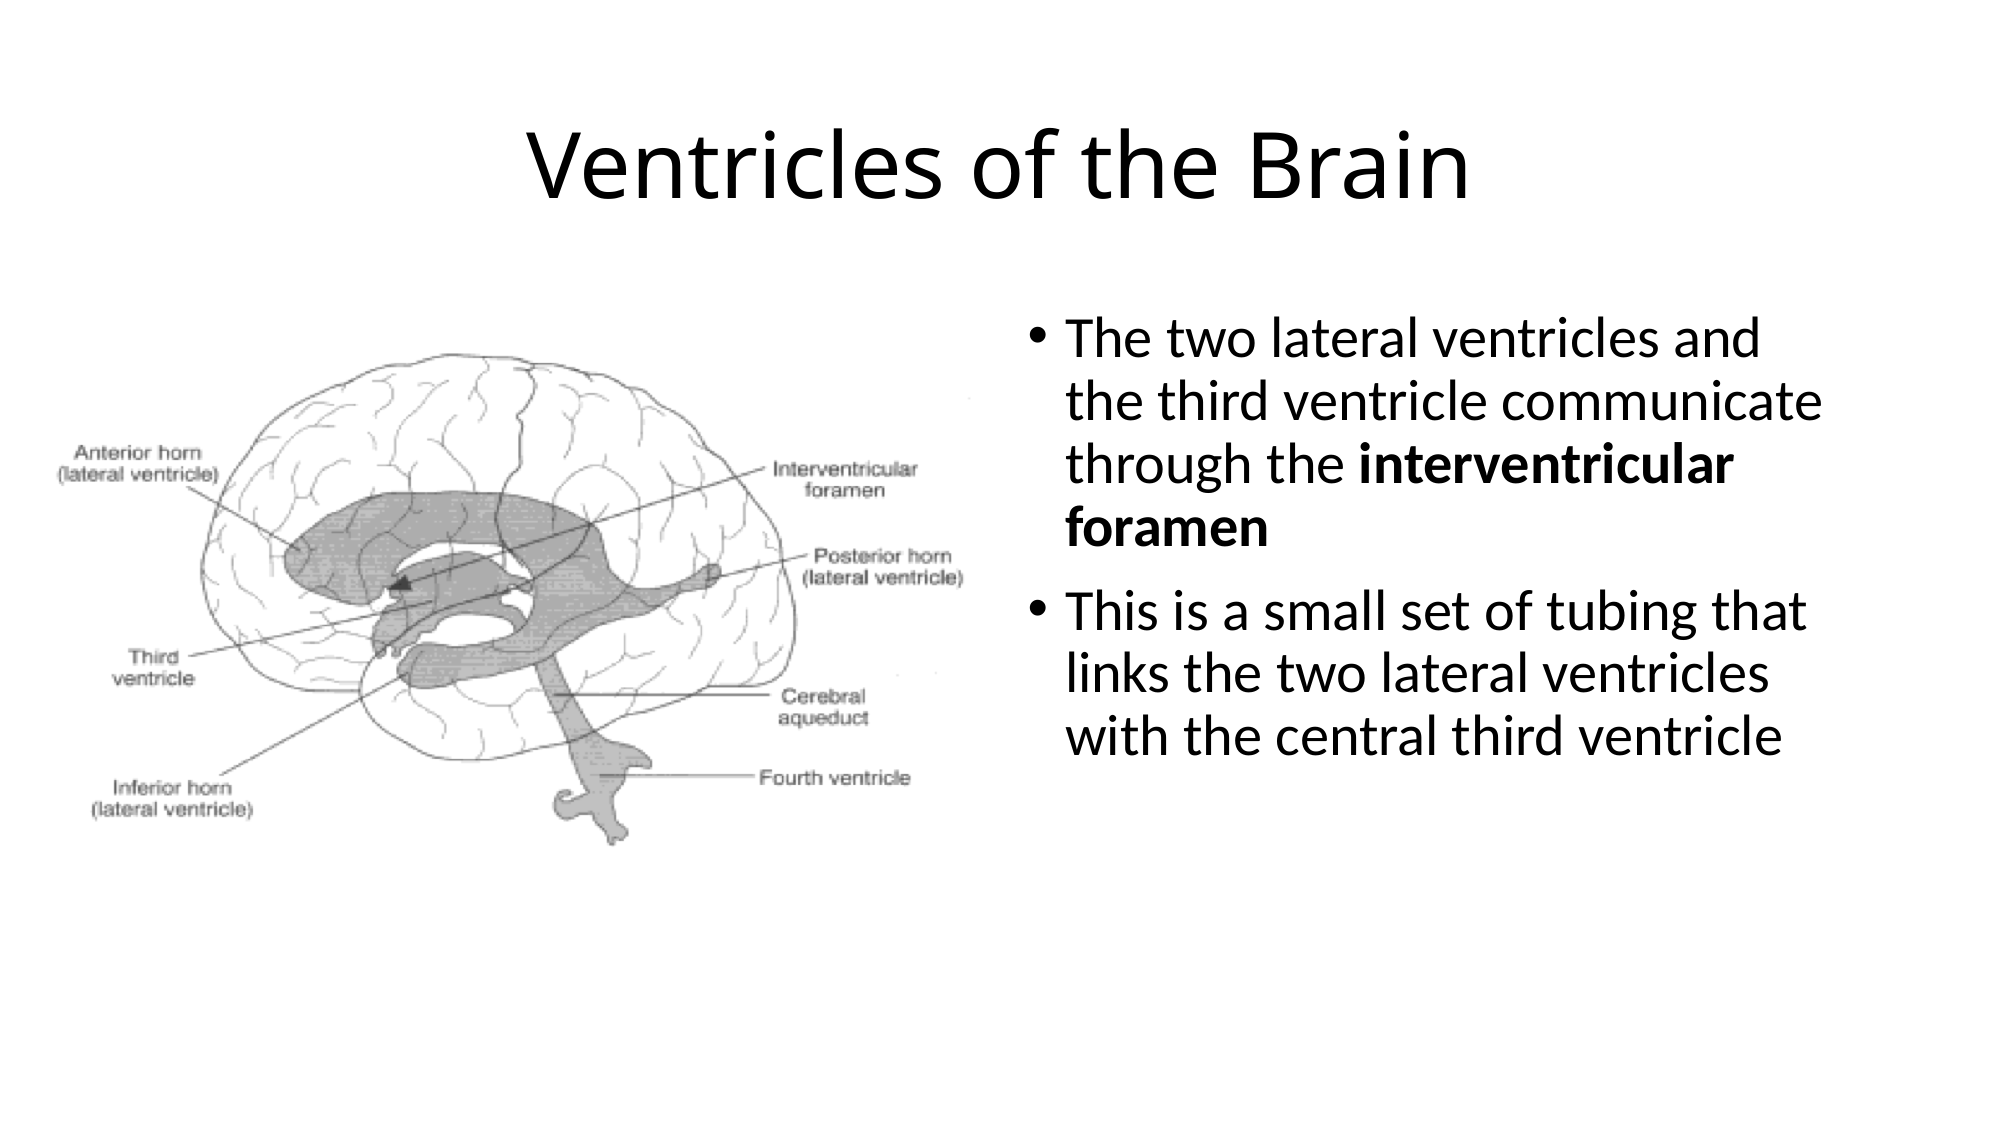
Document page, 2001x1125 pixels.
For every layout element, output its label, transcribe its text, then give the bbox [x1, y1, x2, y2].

title Ventricles of the Brain [137, 59, 1863, 278]
list The two lateral ventricles and the third ventricle communicate through the interventricular foramen This is a small set of tubing that links the two lateral ventricles with the central third ventricle [1012, 299, 1863, 1014]
picture [40, 327, 986, 852]
